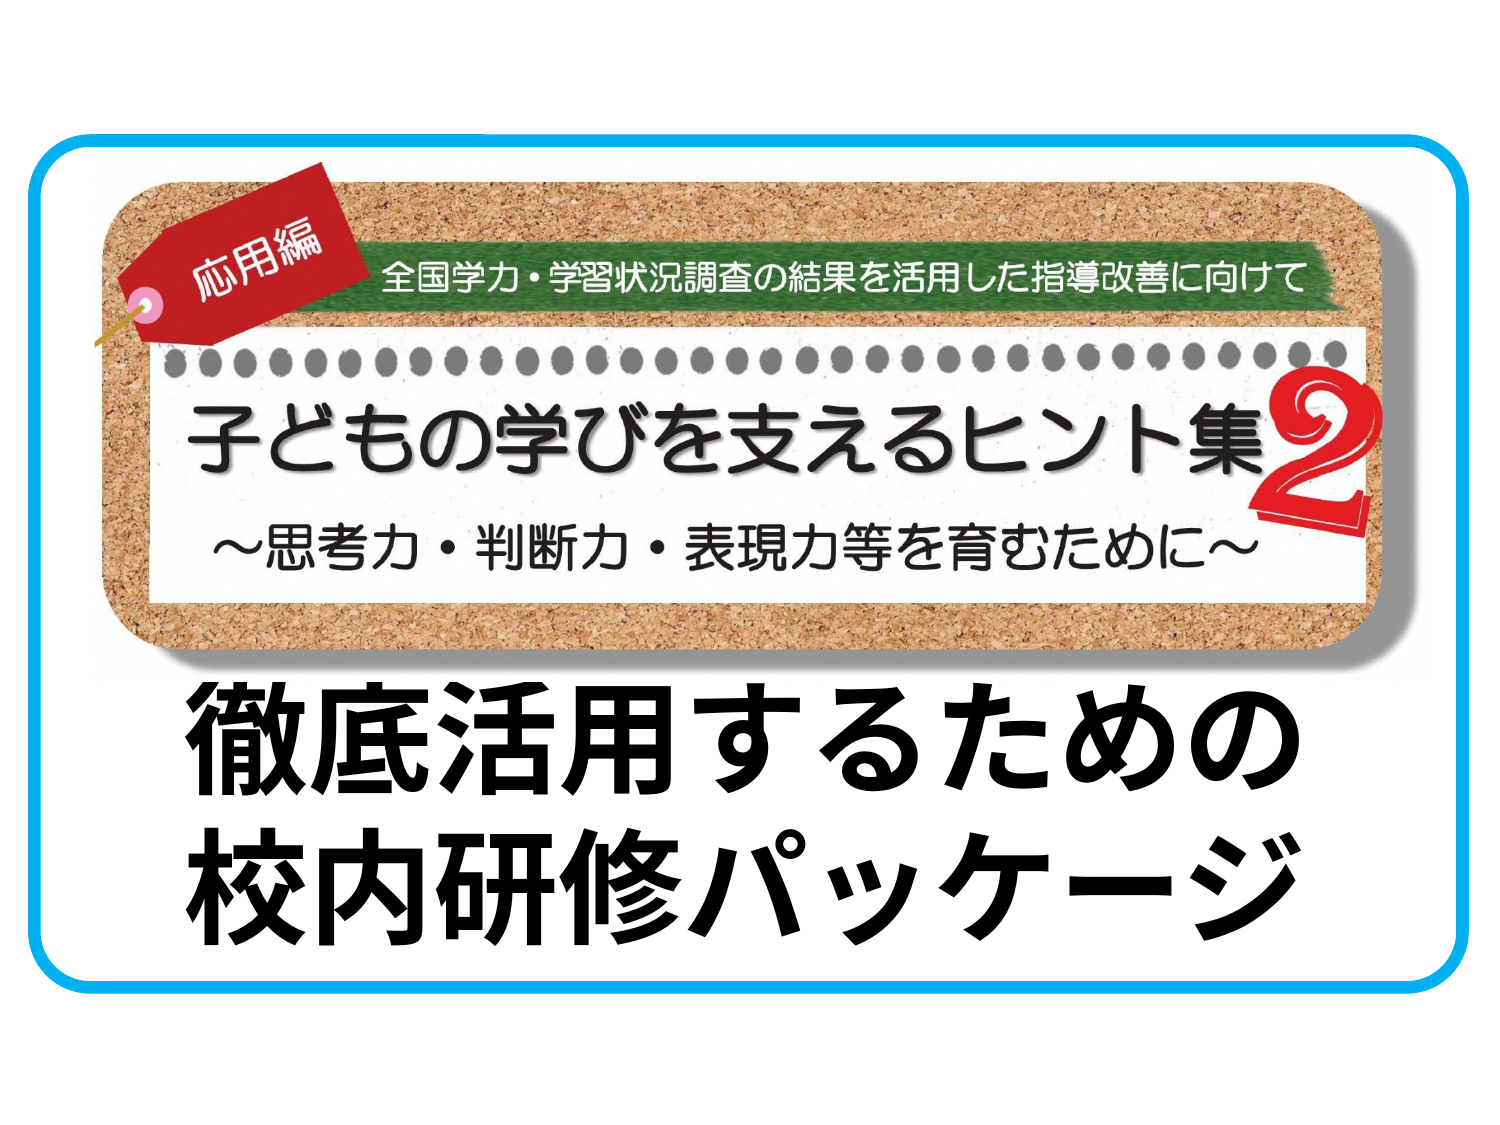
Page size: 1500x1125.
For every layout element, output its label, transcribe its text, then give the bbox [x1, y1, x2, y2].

text_box 徹底活用するための校内研修パッケージ [168, 691, 1346, 968]
text_box [33, 139, 1464, 989]
picture [93, 162, 1430, 682]
